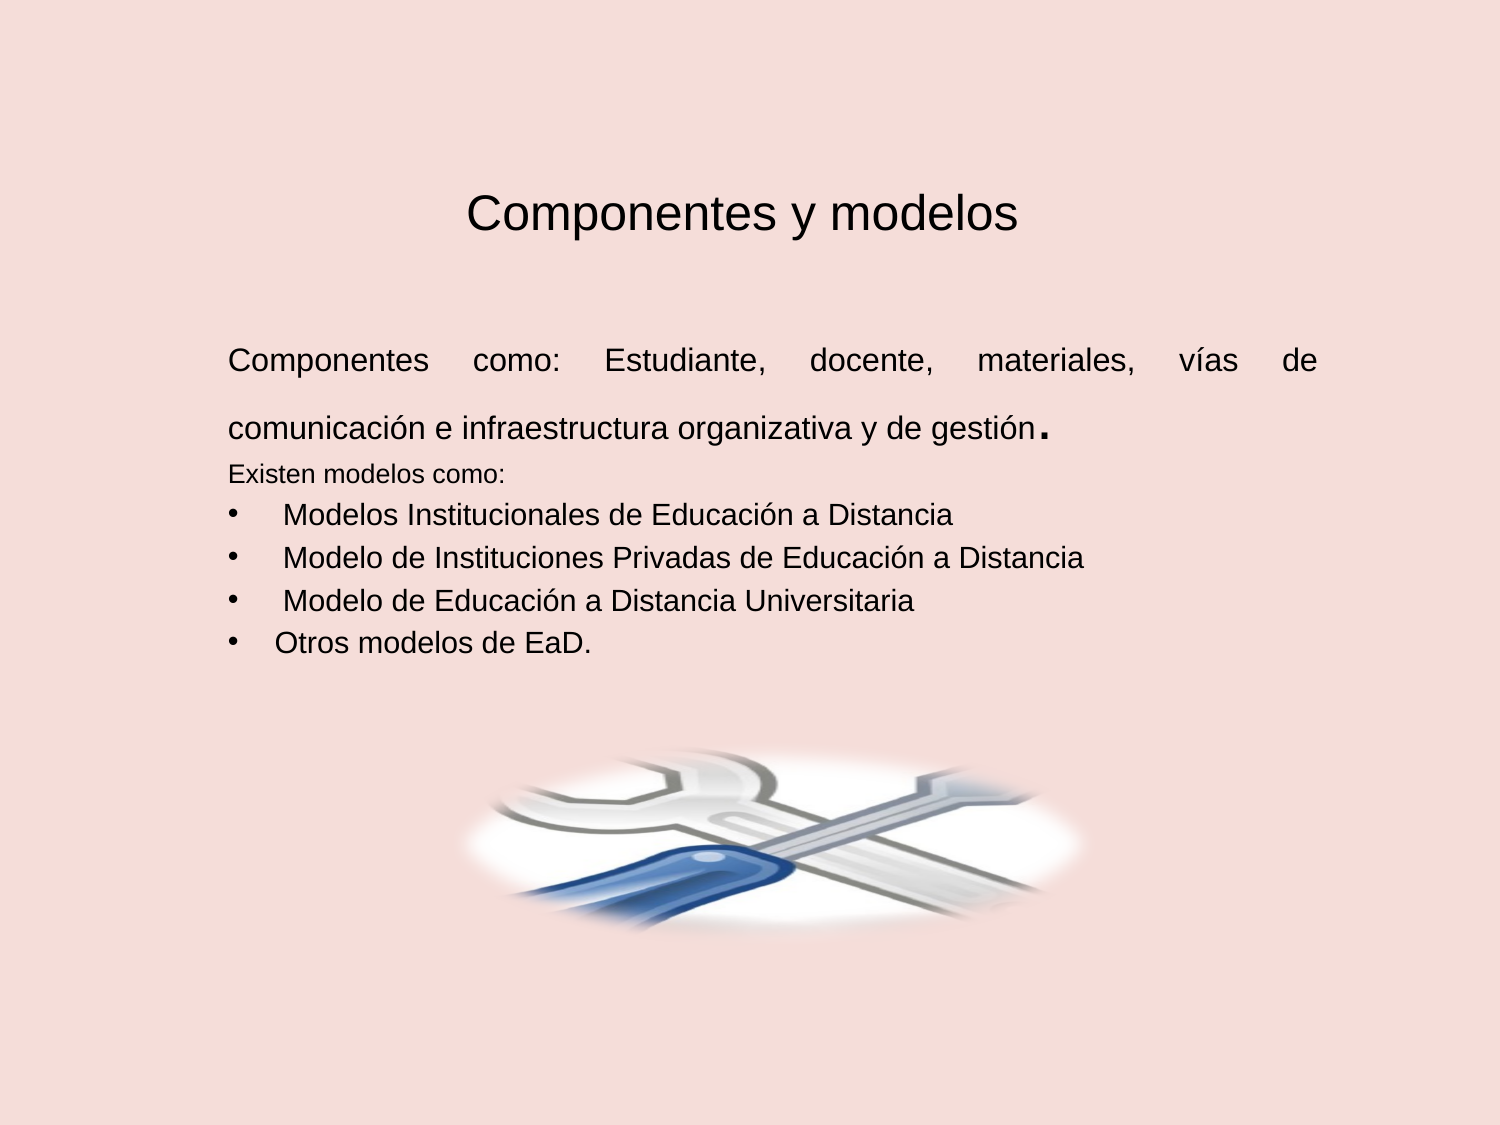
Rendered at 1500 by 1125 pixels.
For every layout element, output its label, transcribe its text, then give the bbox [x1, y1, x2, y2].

title Componentes y modelos [112, 90, 1388, 332]
subtitle Componentes como: Estudiante, docente, materiales, vías de comunicación e infraestructura organizativa y de gestión. Existen modelos como: Modelos Institucionales de Educación a Distancia Modelo de Instituciones Privadas de Educación a Distancia Modelo de Educación a Distancia Universitaria Otros modelos de EaD. [212, 331, 1335, 669]
picture [442, 739, 1105, 949]
